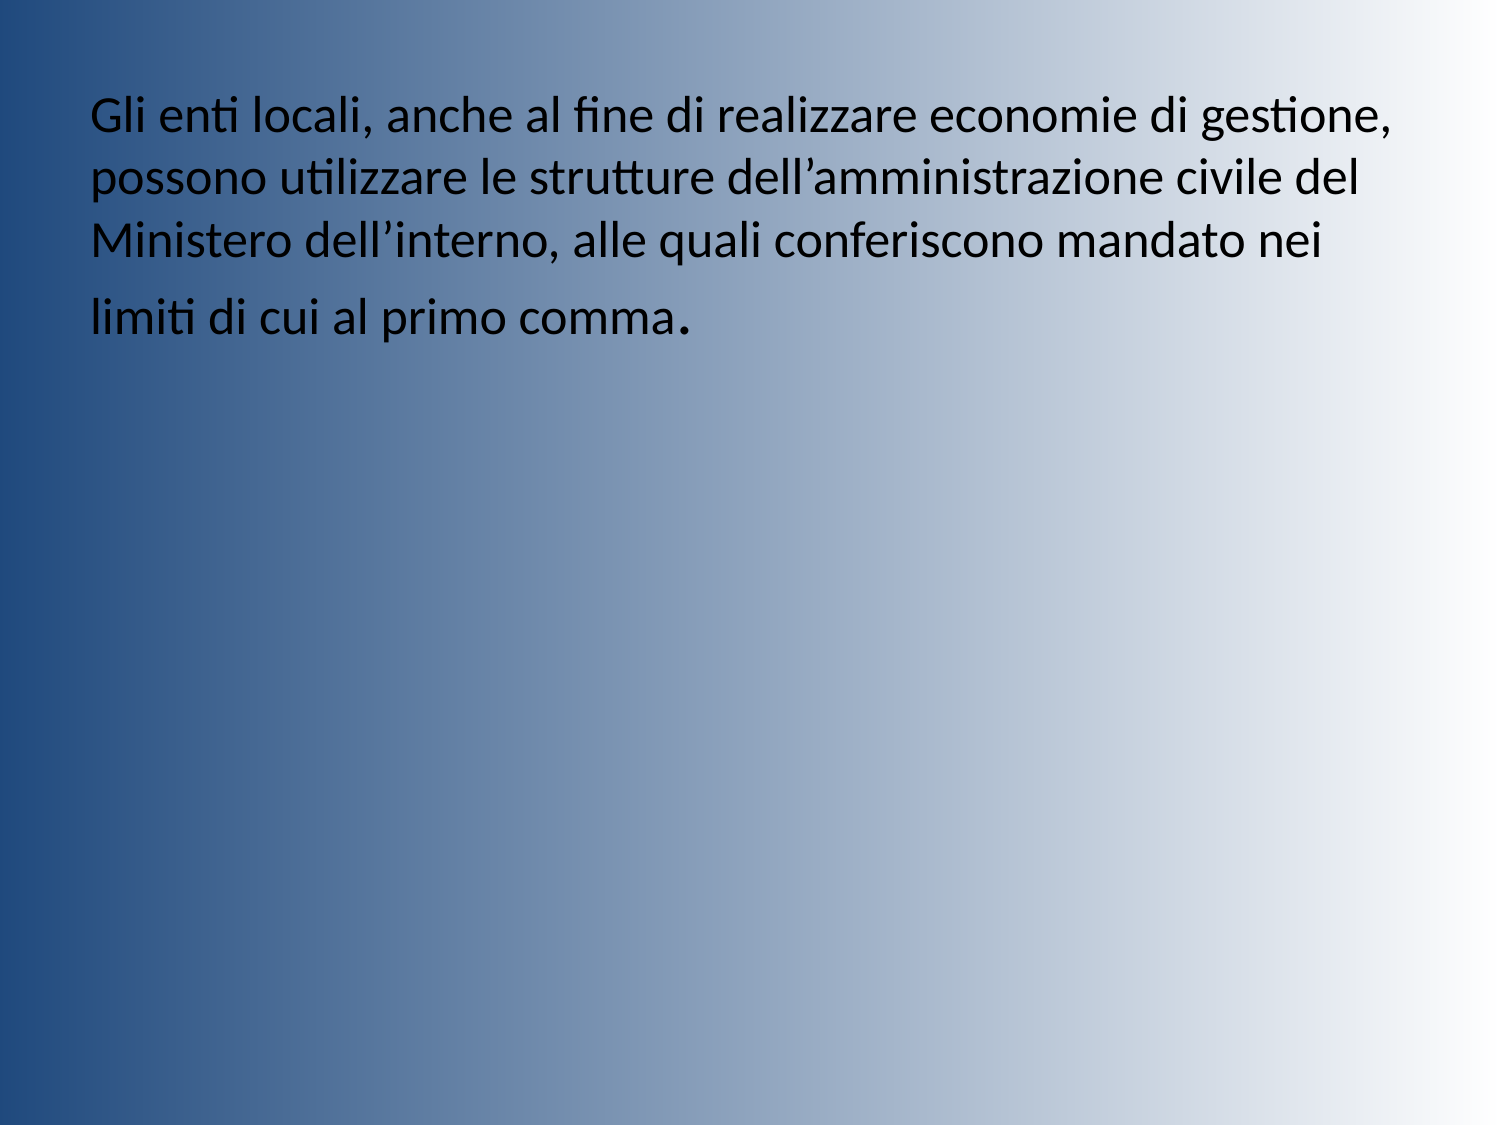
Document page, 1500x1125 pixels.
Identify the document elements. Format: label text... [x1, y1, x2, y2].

list Gli enti locali, anche al fine di realizzare economie di gestione, possono utilizzare le strutture dell’amministrazione civile del Ministero dell’interno, alle quali conferiscono mandato nei limiti di cui al primo comma. [75, 72, 1425, 1005]
